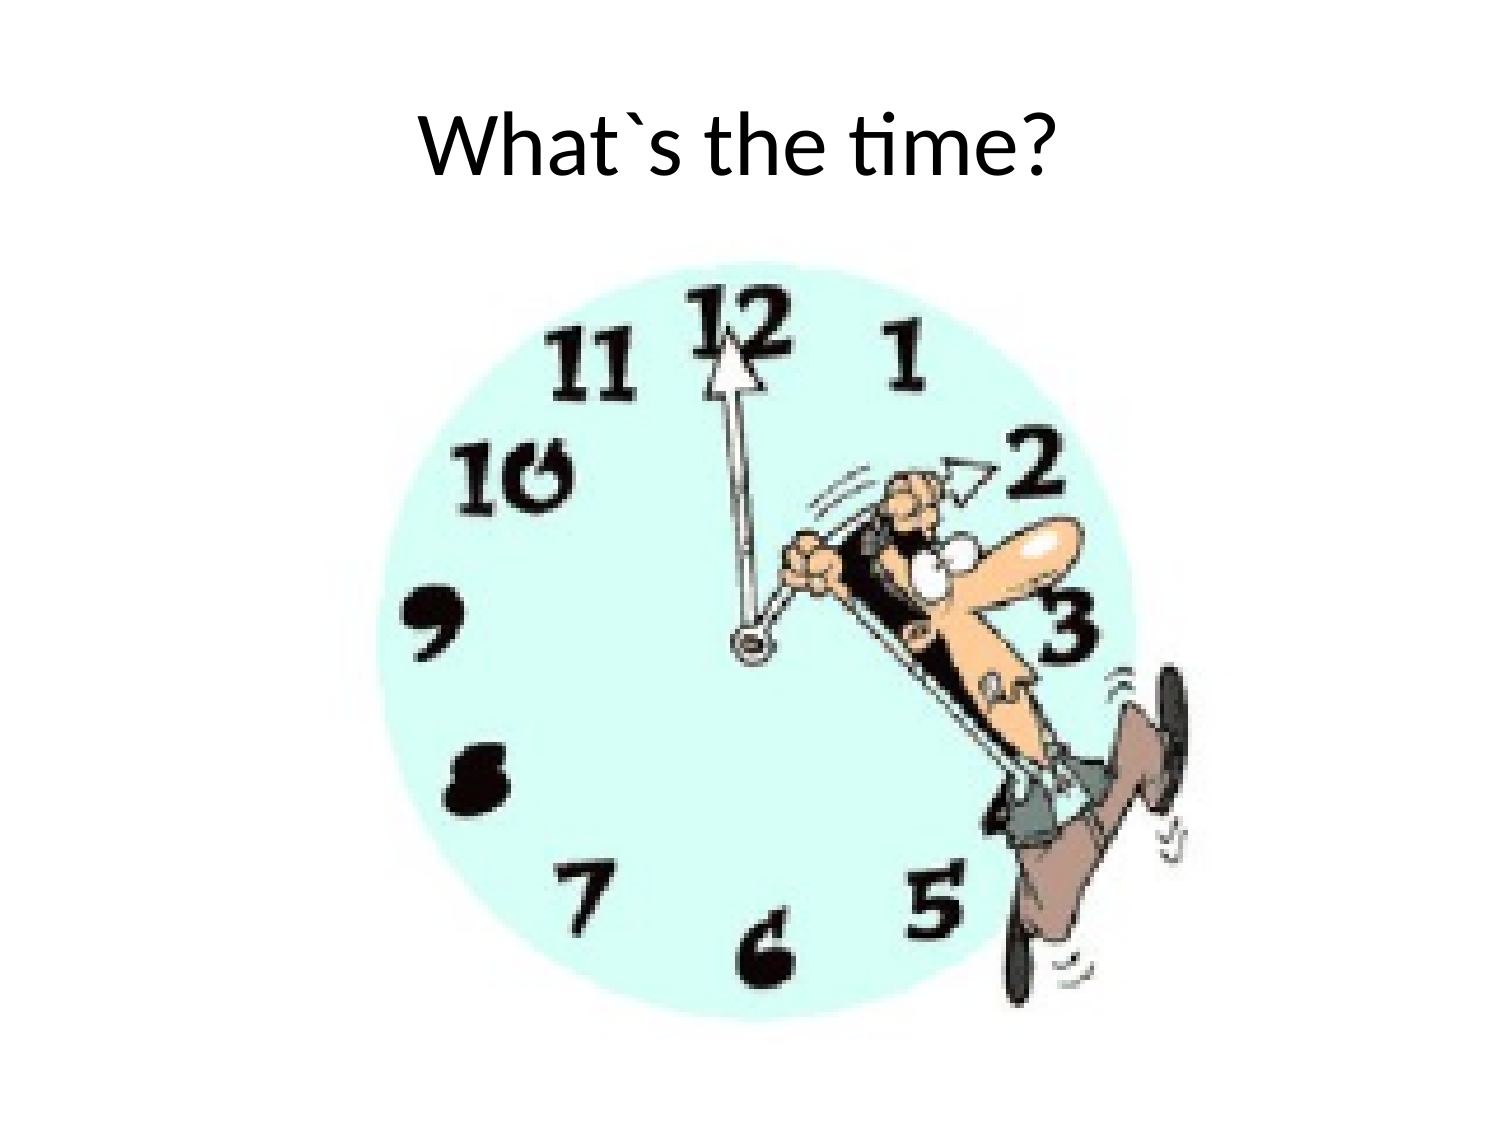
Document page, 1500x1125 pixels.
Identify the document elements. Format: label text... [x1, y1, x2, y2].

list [264, 219, 1277, 1083]
title What`s the time? [75, 45, 1425, 233]
